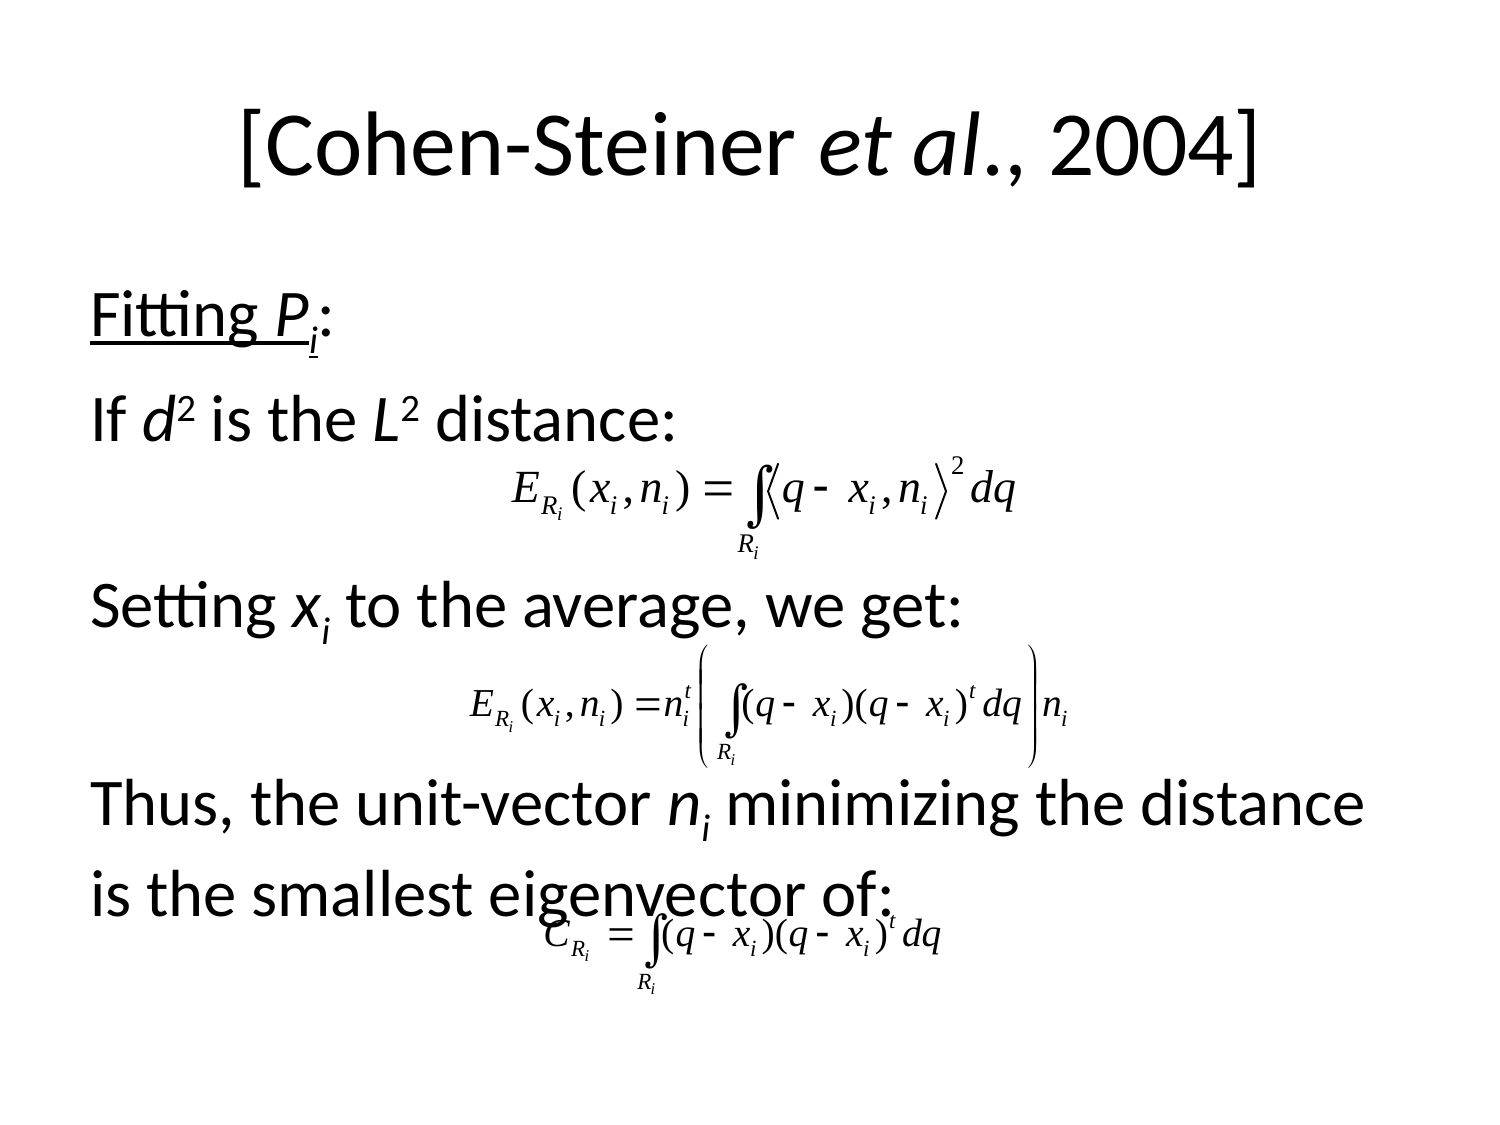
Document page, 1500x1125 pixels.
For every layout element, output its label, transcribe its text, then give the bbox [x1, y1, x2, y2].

list Fitting Pi: If d2 is the L2 distance: Setting xi to the average, we get: Thus, the unit-vector ni minimizing the distance is the smallest eigenvector of: [75, 262, 1425, 1125]
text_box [538, 899, 951, 1003]
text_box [503, 445, 1024, 568]
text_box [462, 637, 1076, 777]
title [Cohen-Steiner et al., 2004] [75, 45, 1425, 233]
